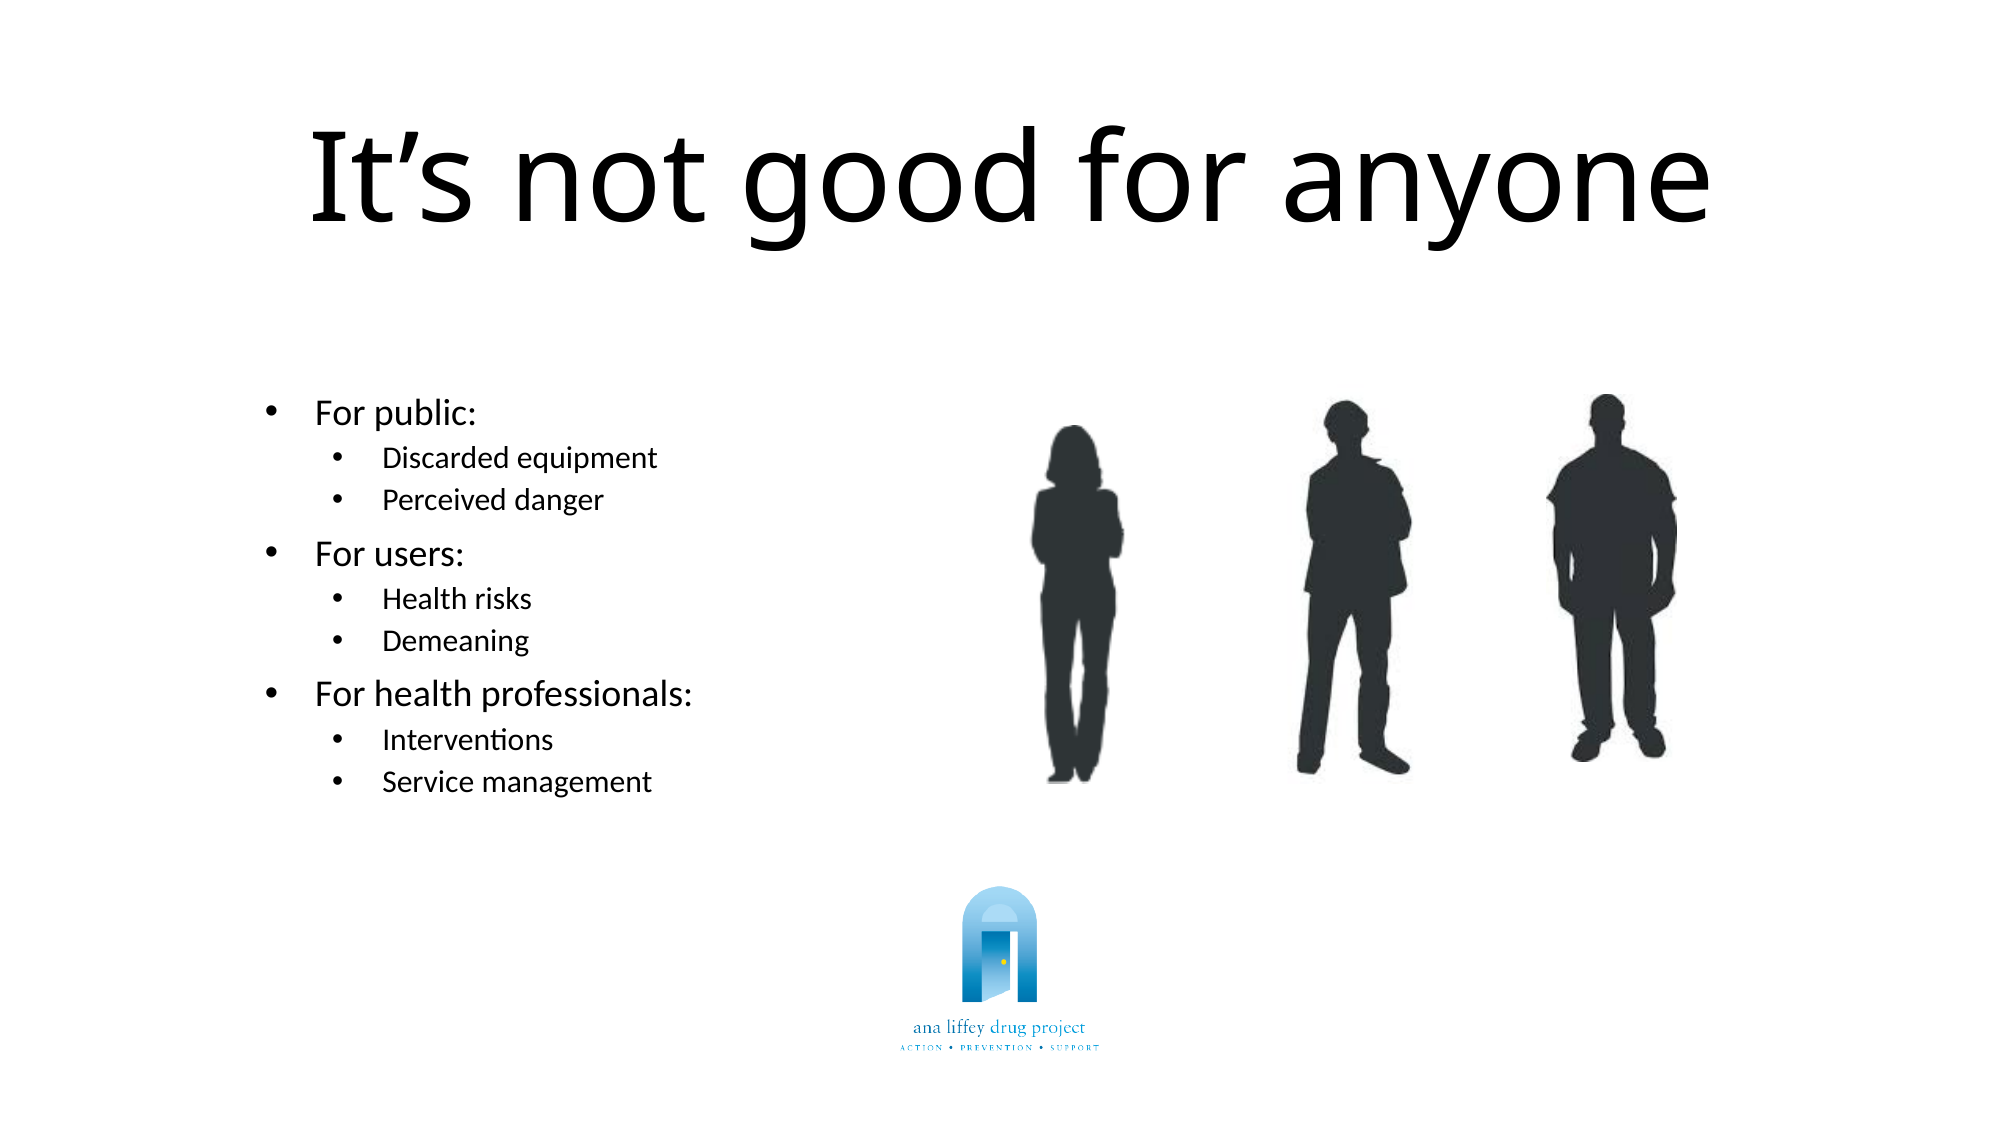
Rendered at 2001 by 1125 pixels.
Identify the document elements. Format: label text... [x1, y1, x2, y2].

picture [1546, 394, 1677, 762]
picture [899, 886, 1101, 1053]
picture [899, 384, 1496, 784]
title It’s not good for anyone [262, 83, 1763, 257]
subtitle For public: Discarded equipment Perceived danger For users: Health risks Demeaning For health professionals: Interventions Service management [249, 385, 1827, 811]
